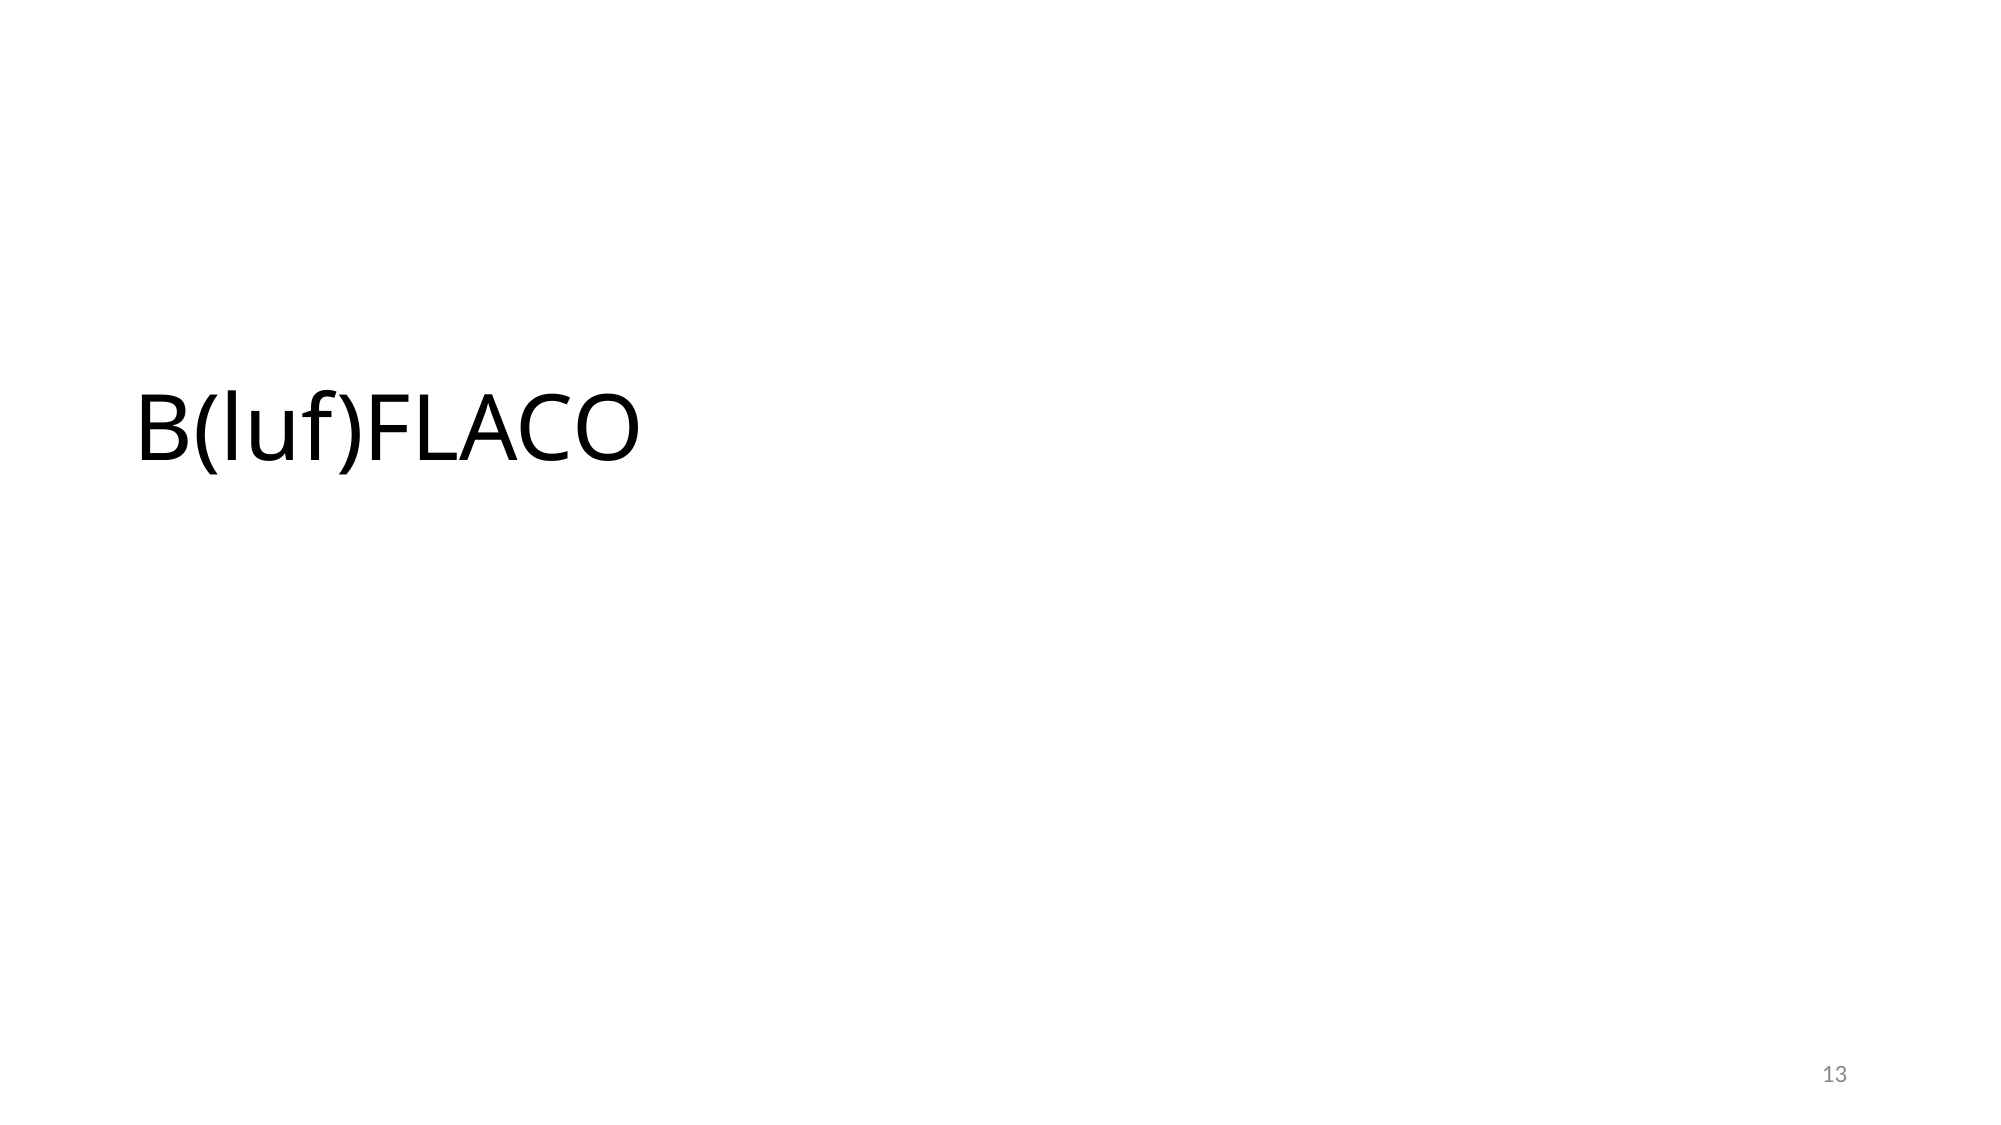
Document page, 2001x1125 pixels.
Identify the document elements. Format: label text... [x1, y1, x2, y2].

slide_number 13 [1412, 1042, 1863, 1103]
title B(luf)FLACO [118, 322, 1844, 540]
